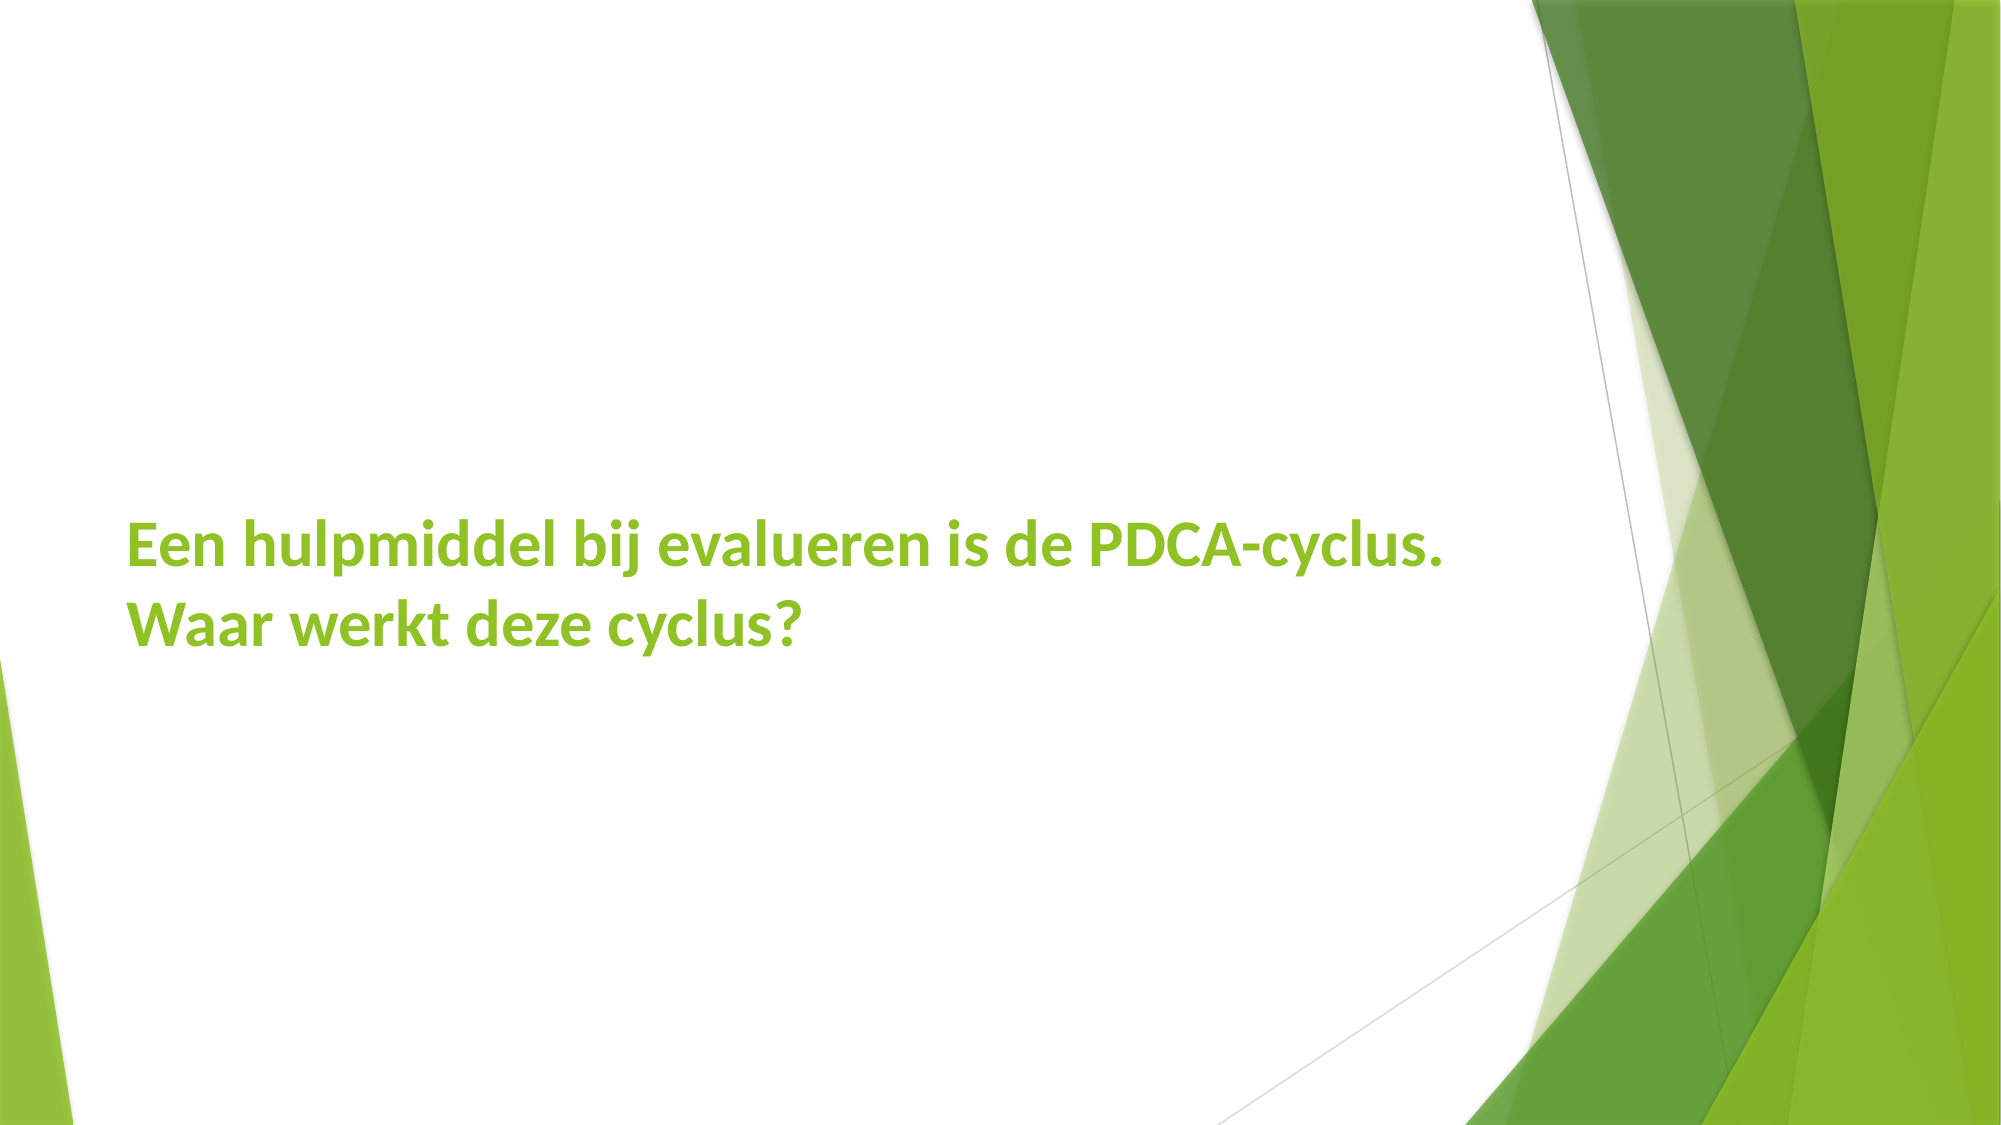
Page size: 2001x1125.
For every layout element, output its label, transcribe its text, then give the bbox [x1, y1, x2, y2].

text_box Een hulpmiddel bij evalueren is de PDCA-cyclus. Waar werkt deze cyclus? [111, 332, 1602, 907]
